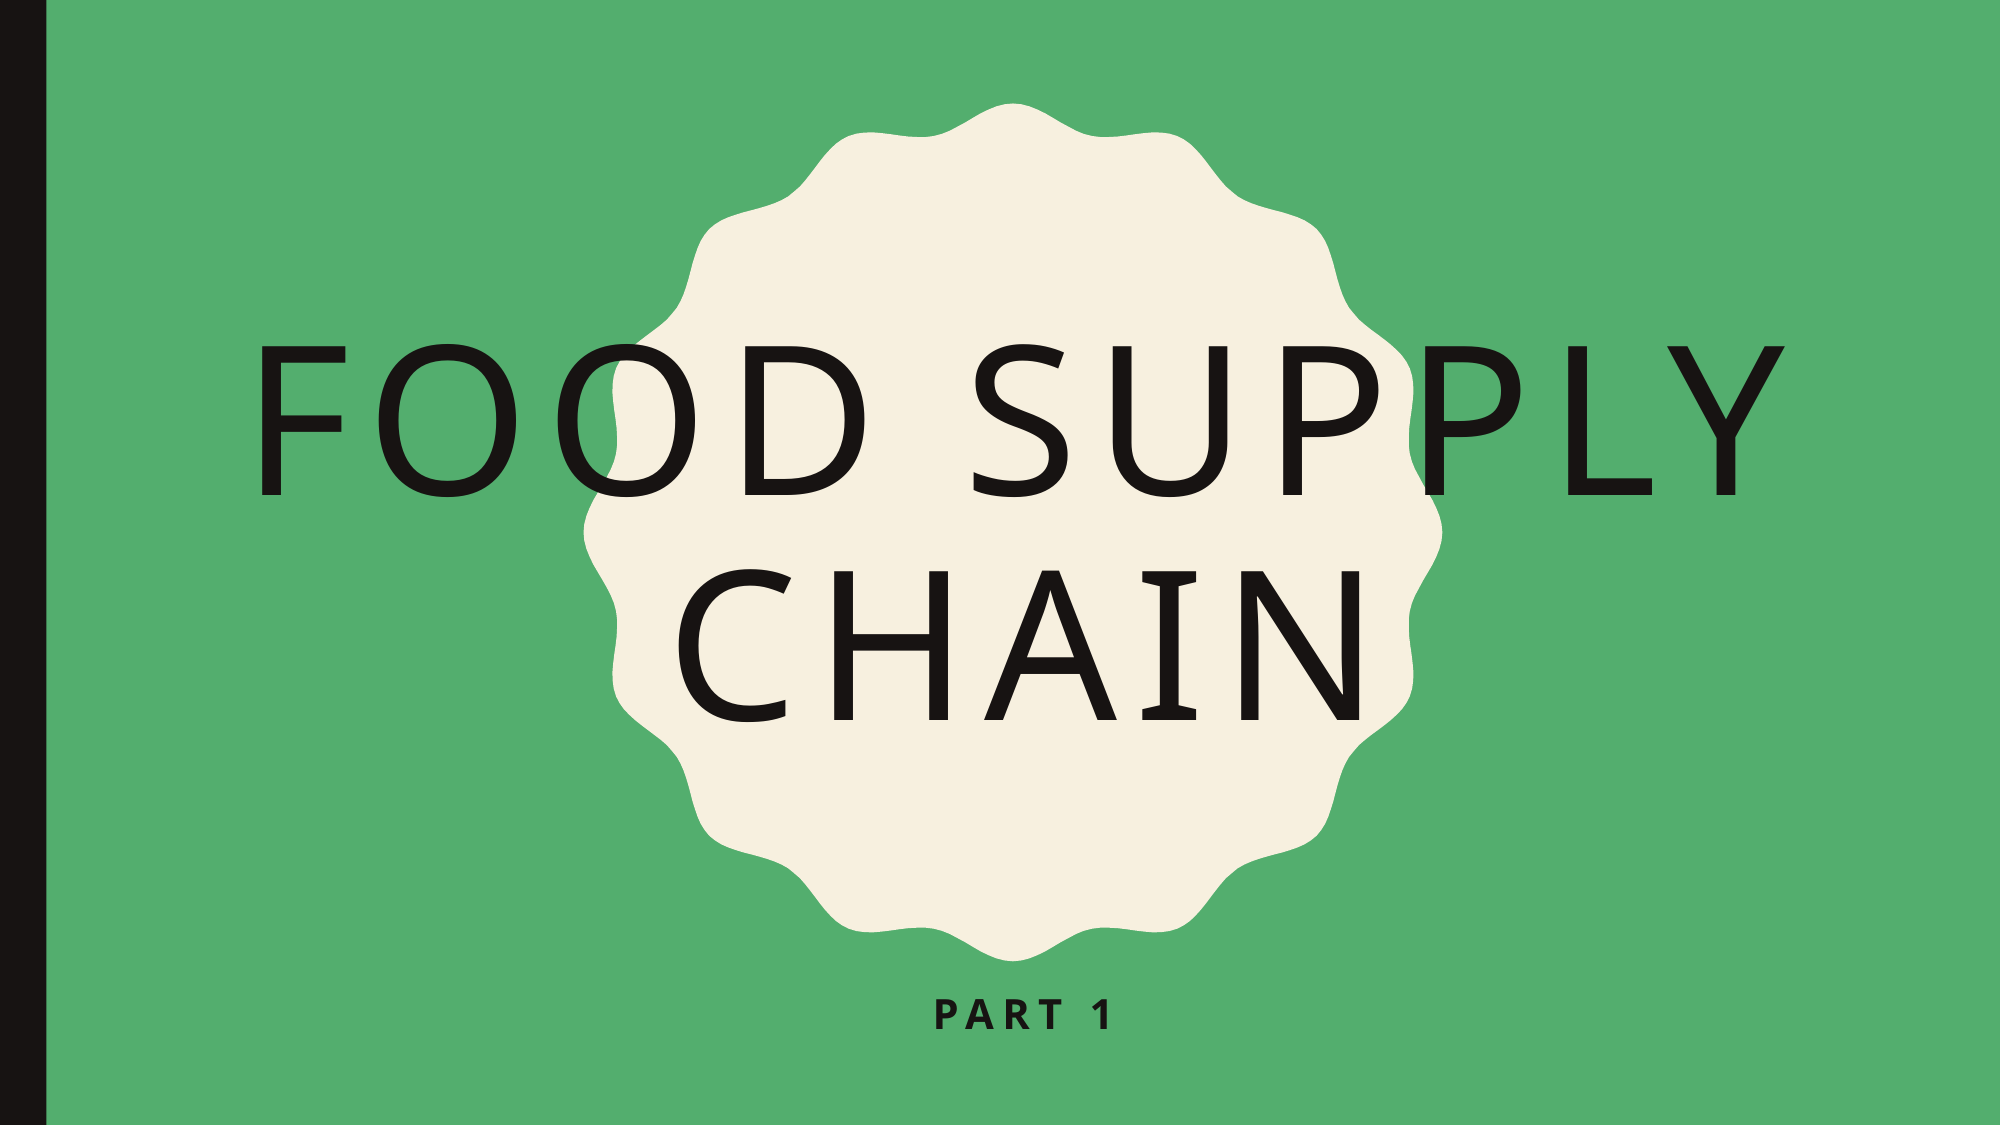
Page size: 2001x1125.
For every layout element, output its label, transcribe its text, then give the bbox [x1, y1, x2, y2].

subtitle Part 1 [363, 980, 1684, 1103]
title Food supply chain [176, 180, 1870, 902]
